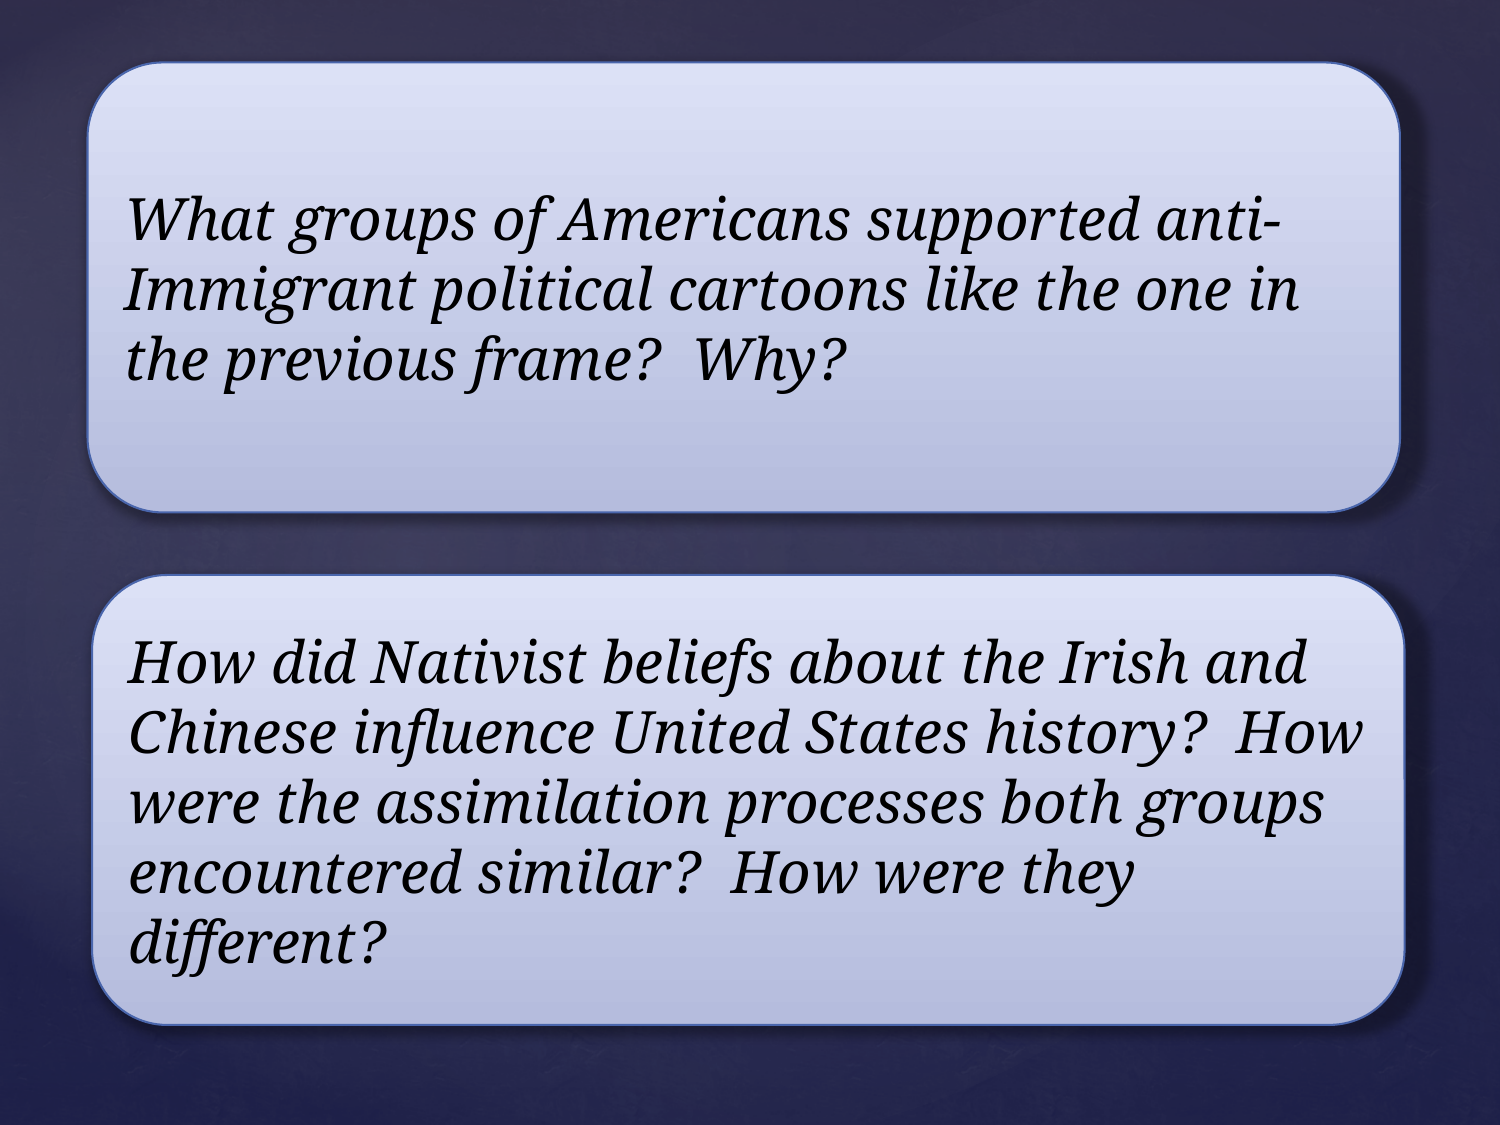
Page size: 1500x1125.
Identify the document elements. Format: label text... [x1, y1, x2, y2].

text_box How did Nativist beliefs about the Irish and Chinese influence United States history? How were the assimilation processes both groups encountered similar? How were they different? [91, 573, 1406, 1026]
text_box What groups of Americans supported anti-Immigrant political cartoons like the one in the previous frame? Why? [86, 61, 1402, 514]
